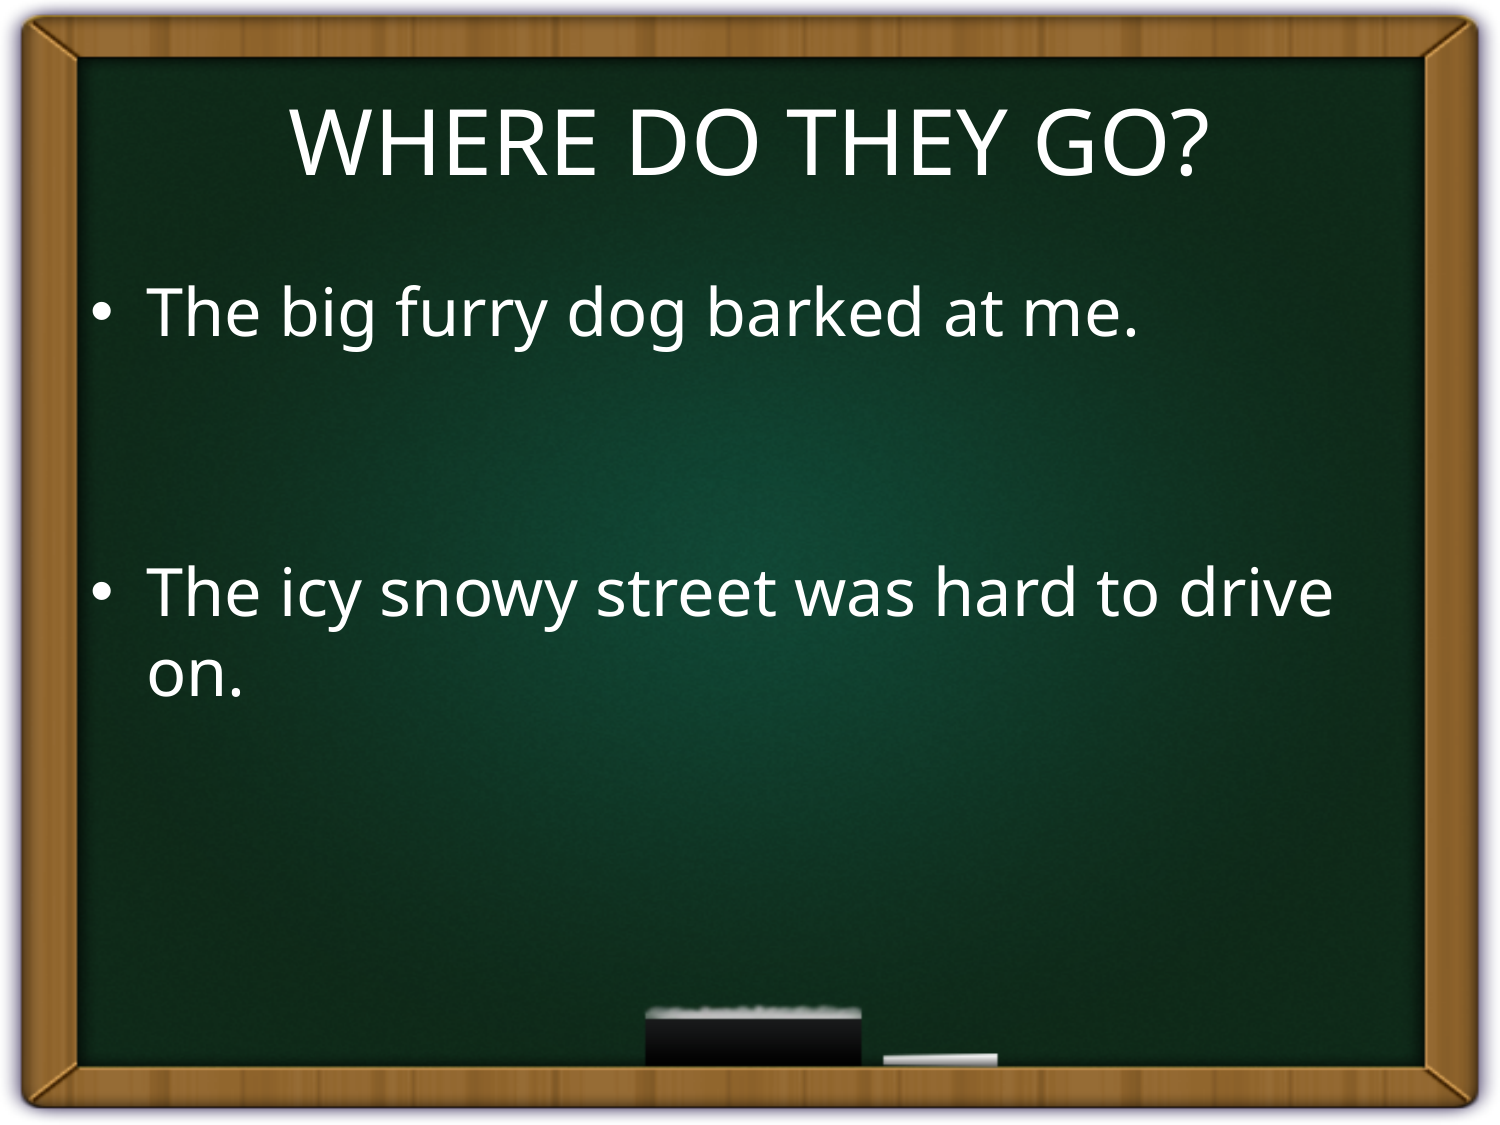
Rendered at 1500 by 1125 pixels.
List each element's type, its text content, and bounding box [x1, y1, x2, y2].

list The big furry dog barked at me. The icy snowy street was hard to drive on. [75, 262, 1425, 1005]
picture [0, 0, 1500, 1125]
title WHERE DO THEY GO? [75, 45, 1425, 233]
